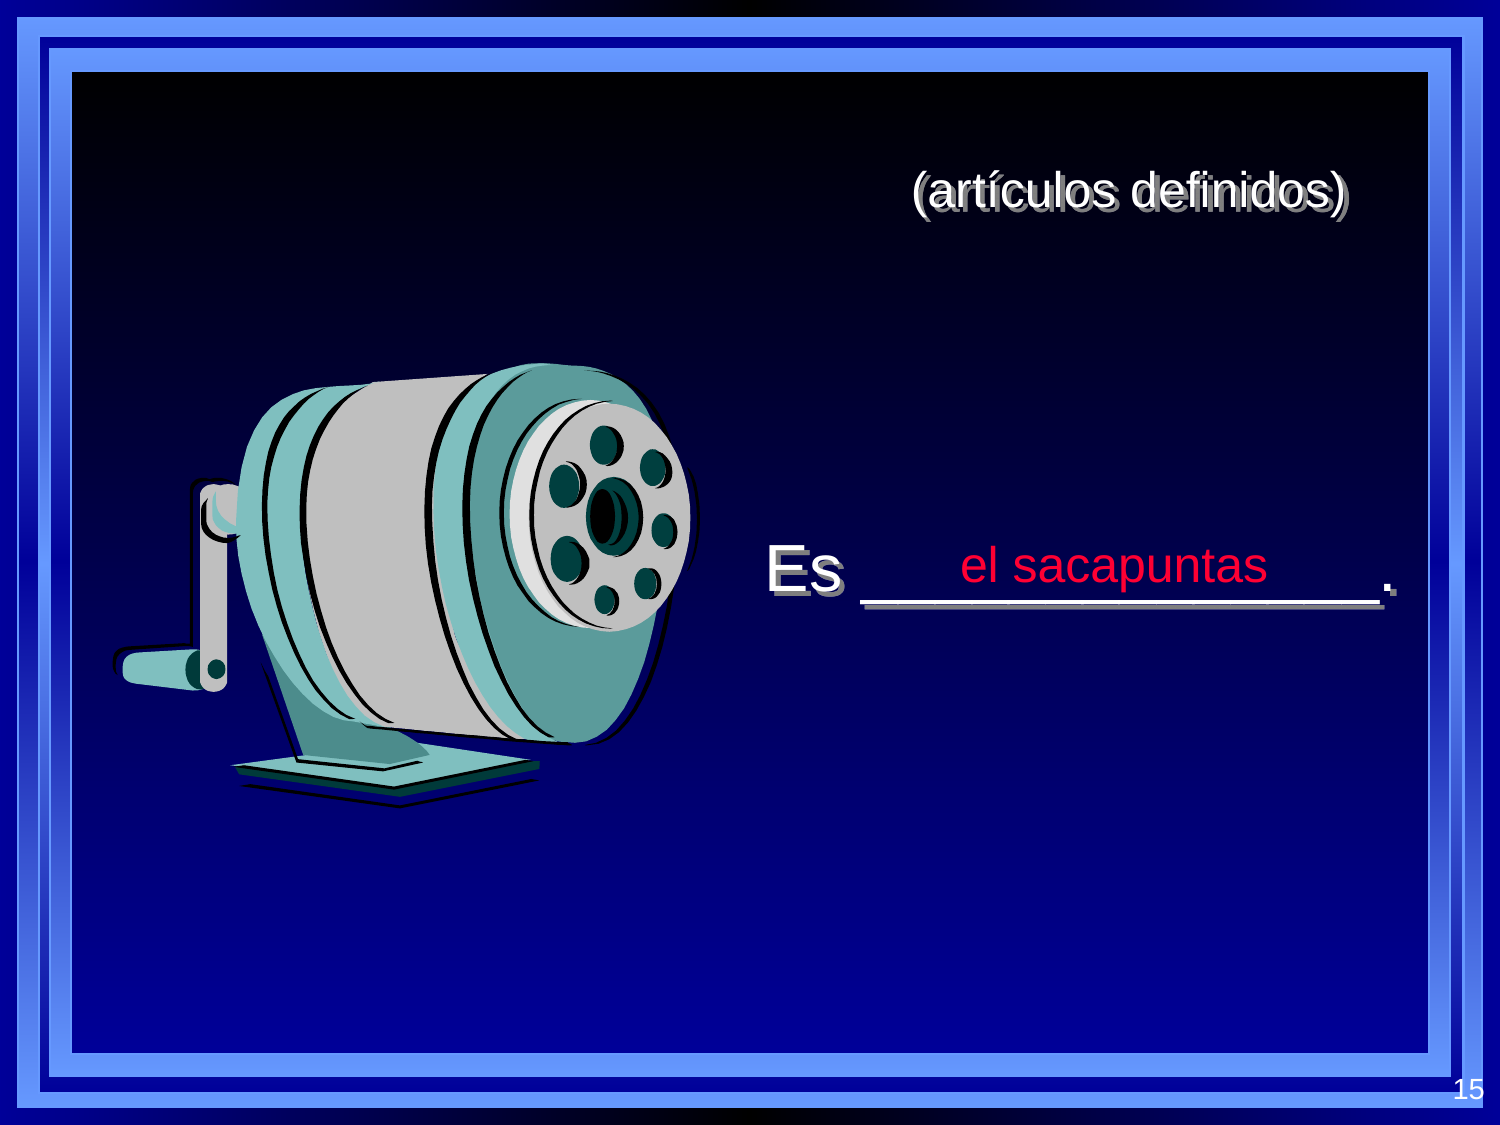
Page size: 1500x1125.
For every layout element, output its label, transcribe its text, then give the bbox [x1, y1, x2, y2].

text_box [112, 337, 1413, 809]
slide_number 15 [1187, 1049, 1500, 1125]
text_box (artículos definidos) [896, 149, 1362, 225]
